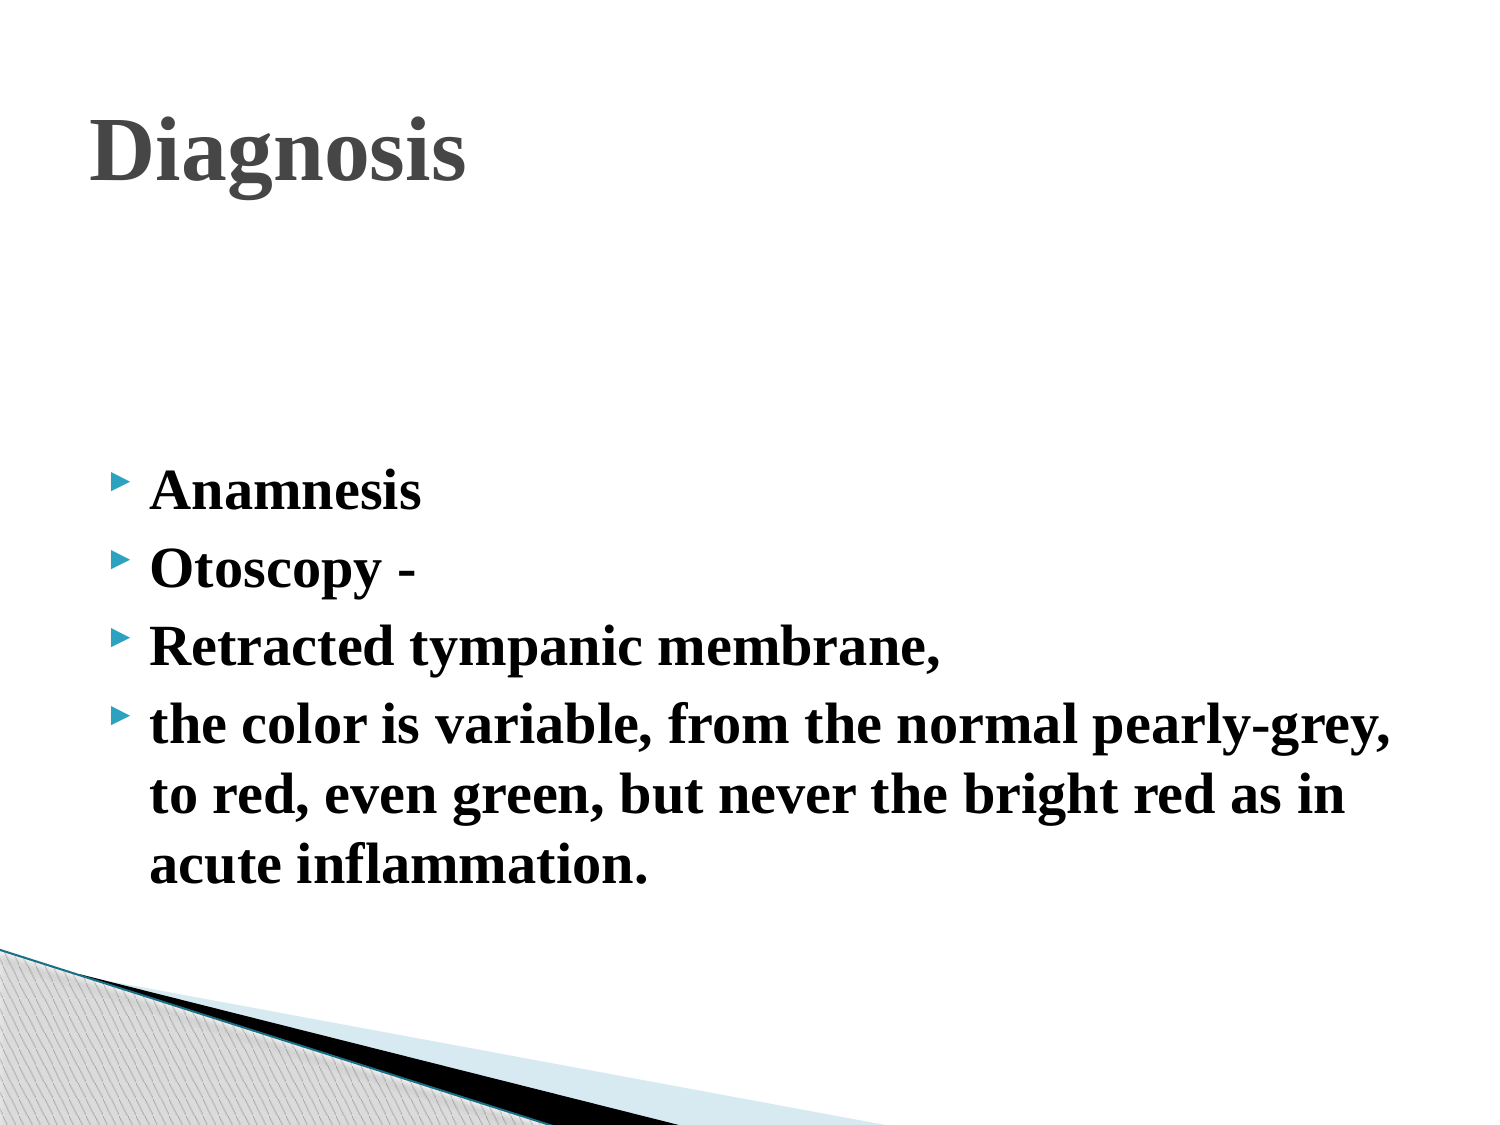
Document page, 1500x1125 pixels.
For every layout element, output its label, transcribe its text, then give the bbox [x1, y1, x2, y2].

list Anamnesis Otoscopy - Retracted tympanic membrane, the color is variable, from the normal pearly-grey, to red, even green, but never the bright red as in acute inflammation. [75, 287, 1425, 1063]
title Diagnosis [75, 12, 1425, 275]
